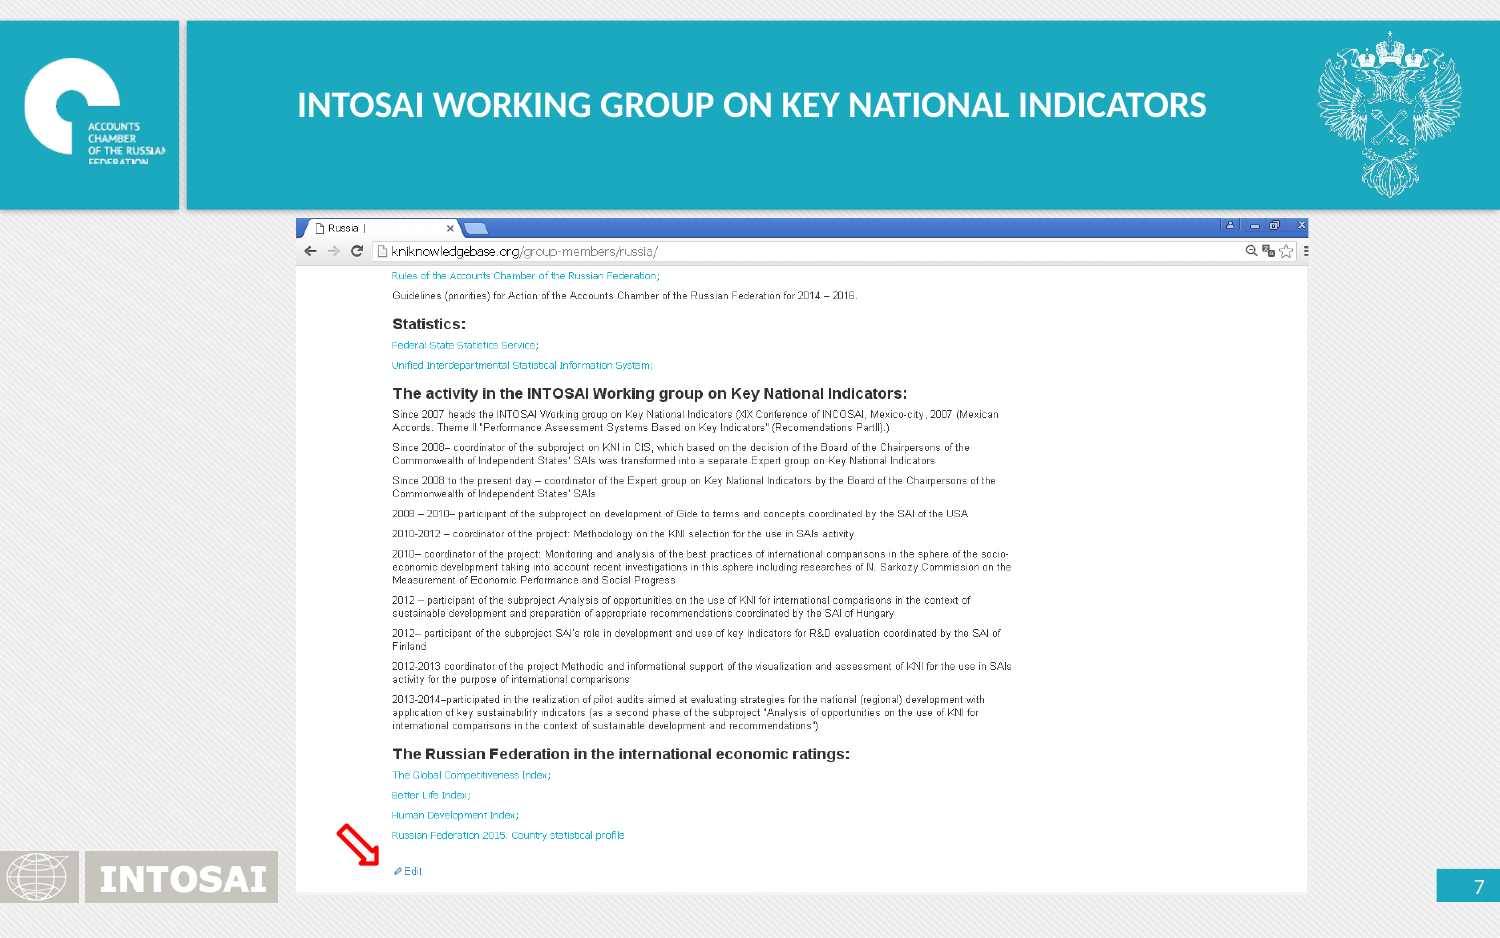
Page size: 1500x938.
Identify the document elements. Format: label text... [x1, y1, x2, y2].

picture [0, 0, 1500, 938]
text_box INTOSAI WORKING GROUP ON KEY NATIONAL INDICATORS [282, 72, 1265, 133]
